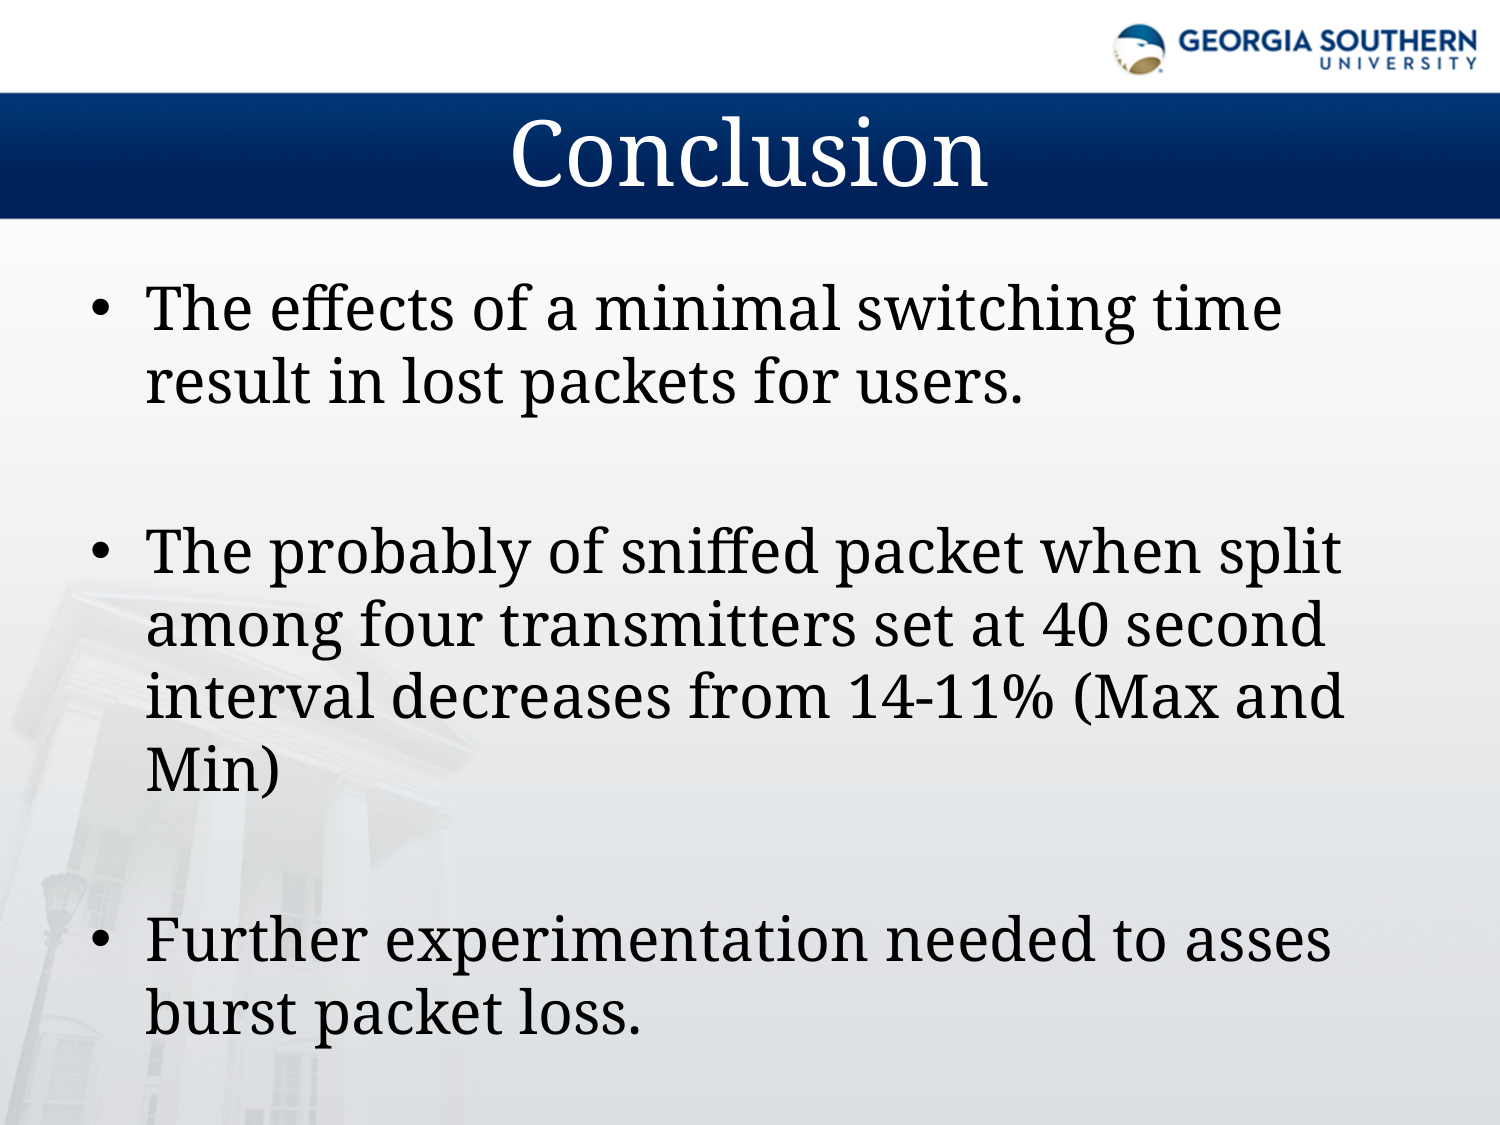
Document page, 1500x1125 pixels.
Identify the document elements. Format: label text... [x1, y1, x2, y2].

title Conclusion [75, 56, 1425, 244]
picture [0, 0, 1500, 1125]
list The effects of a minimal switching time result in lost packets for users. The probably of sniffed packet when split among four transmitters set at 40 second interval decreases from 14-11% (Max and Min) Further experimentation needed to asses burst packet loss. [75, 262, 1425, 1059]
